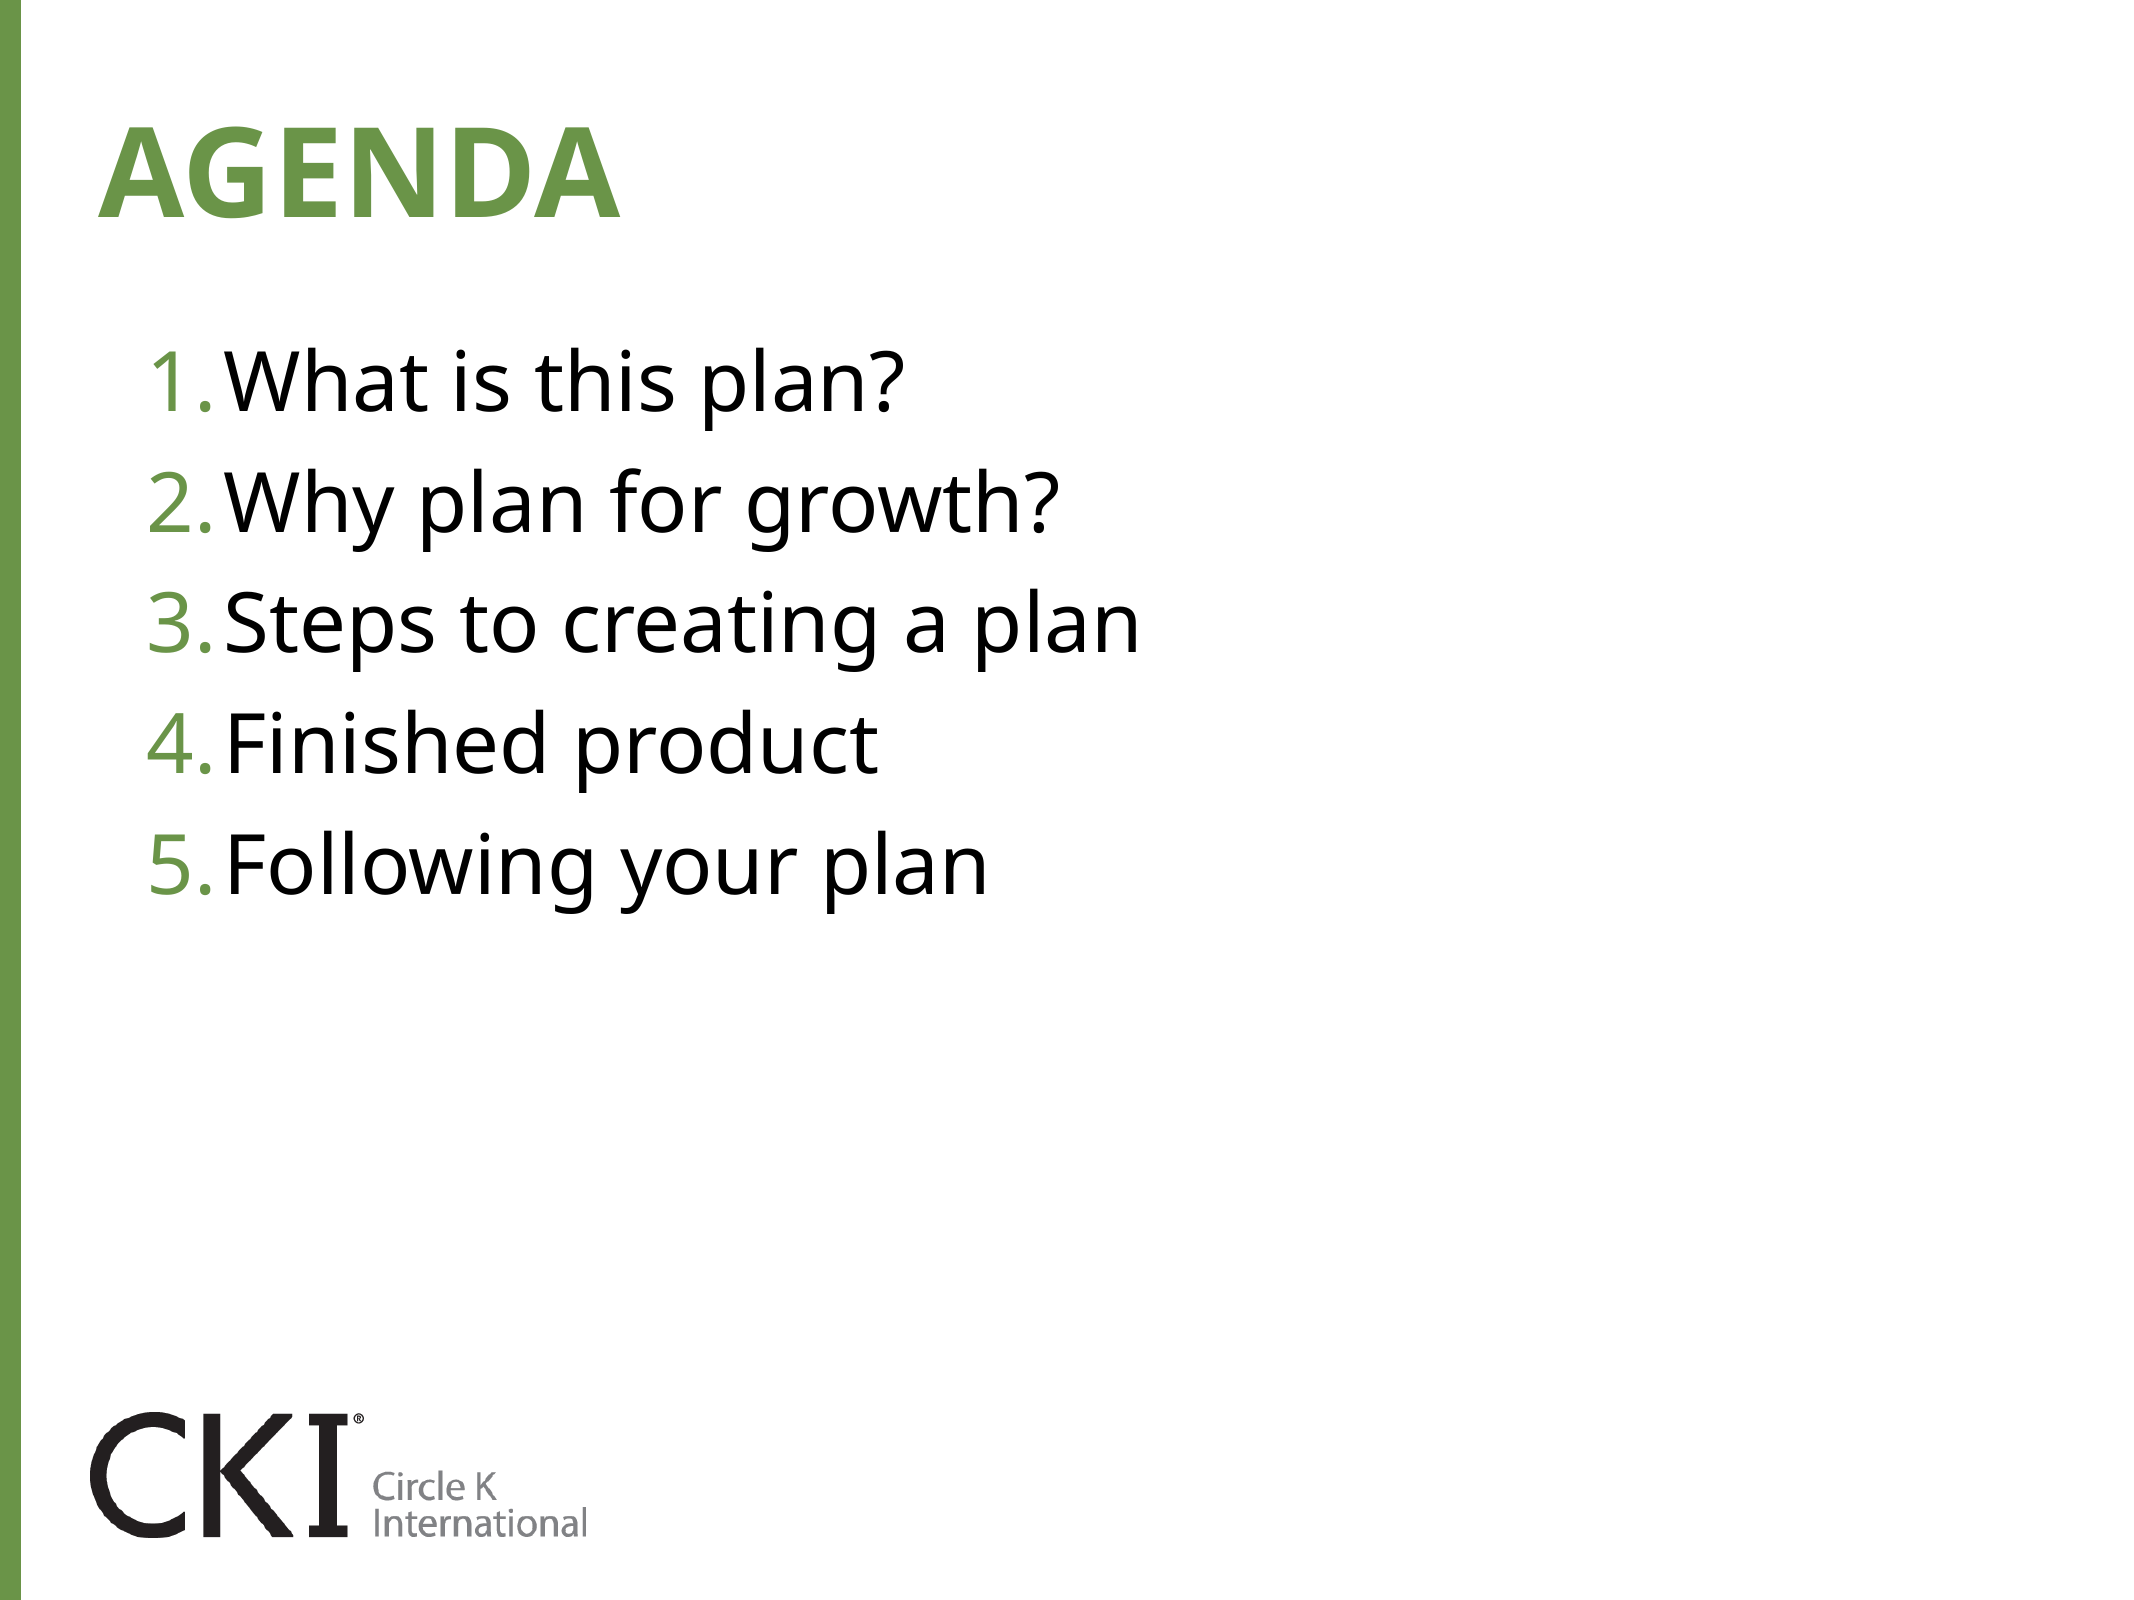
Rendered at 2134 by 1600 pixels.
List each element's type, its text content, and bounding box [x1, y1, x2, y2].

list What is this plan? Why plan for growth? Steps to creating a plan Finished product Following your plan [132, 319, 2002, 1281]
picture [90, 1412, 586, 1538]
list AGENDA [90, 37, 1960, 298]
